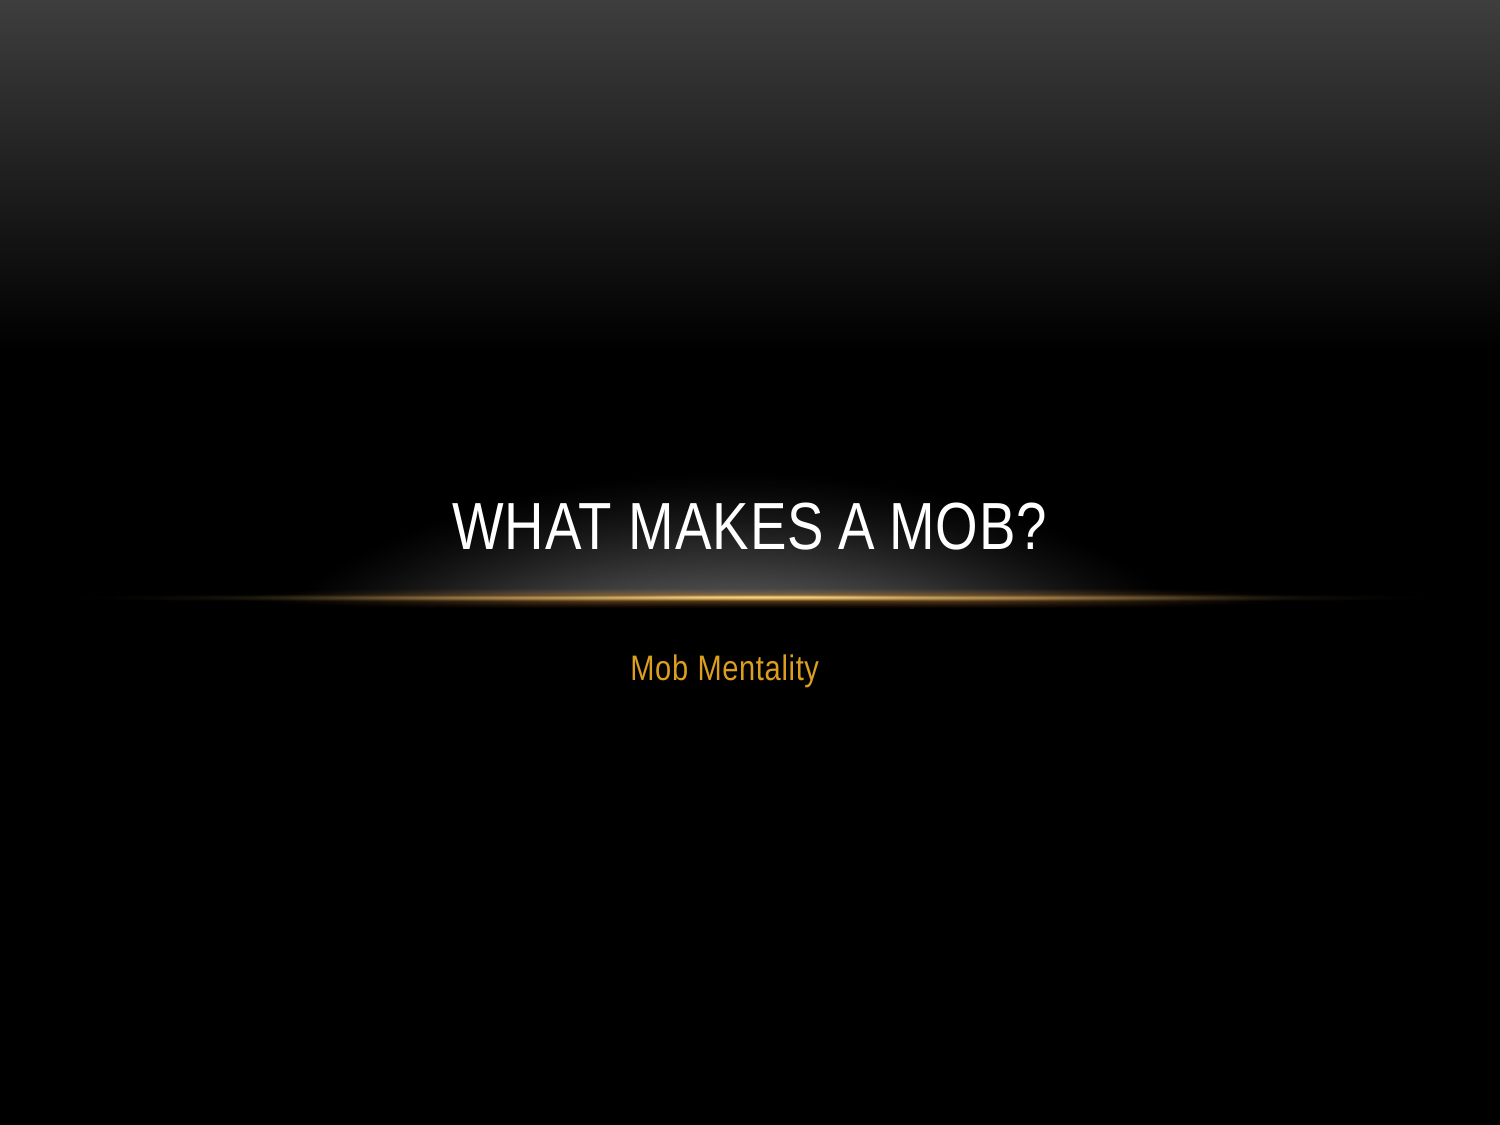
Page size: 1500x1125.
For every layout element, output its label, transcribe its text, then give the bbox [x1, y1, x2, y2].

title What Makes a Mob? [112, 329, 1388, 571]
subtitle Mob Mentality [200, 637, 1250, 925]
picture [0, 0, 1500, 750]
